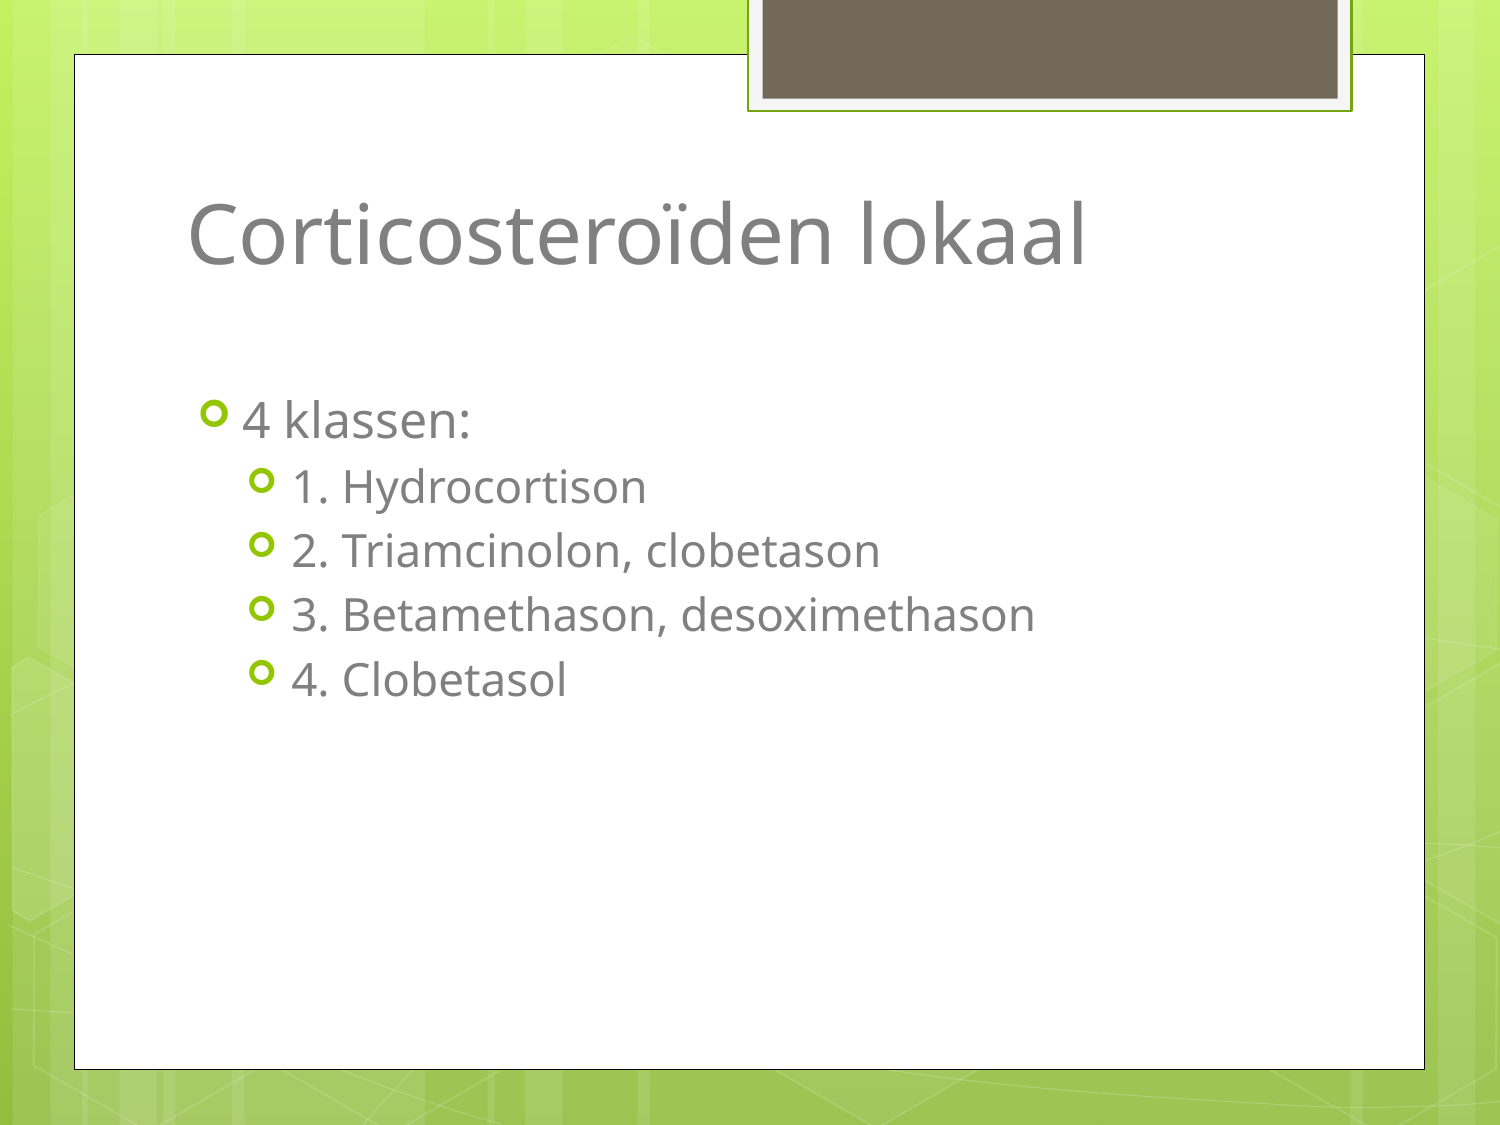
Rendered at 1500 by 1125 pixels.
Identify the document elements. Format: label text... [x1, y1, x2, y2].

title Corticosteroïden lokaal [171, 101, 1324, 290]
list 4 klassen: 1. Hydrocortison 2. Triamcinolon, clobetason 3. Betamethason, desoximethason 4. Clobetasol [171, 381, 1283, 957]
